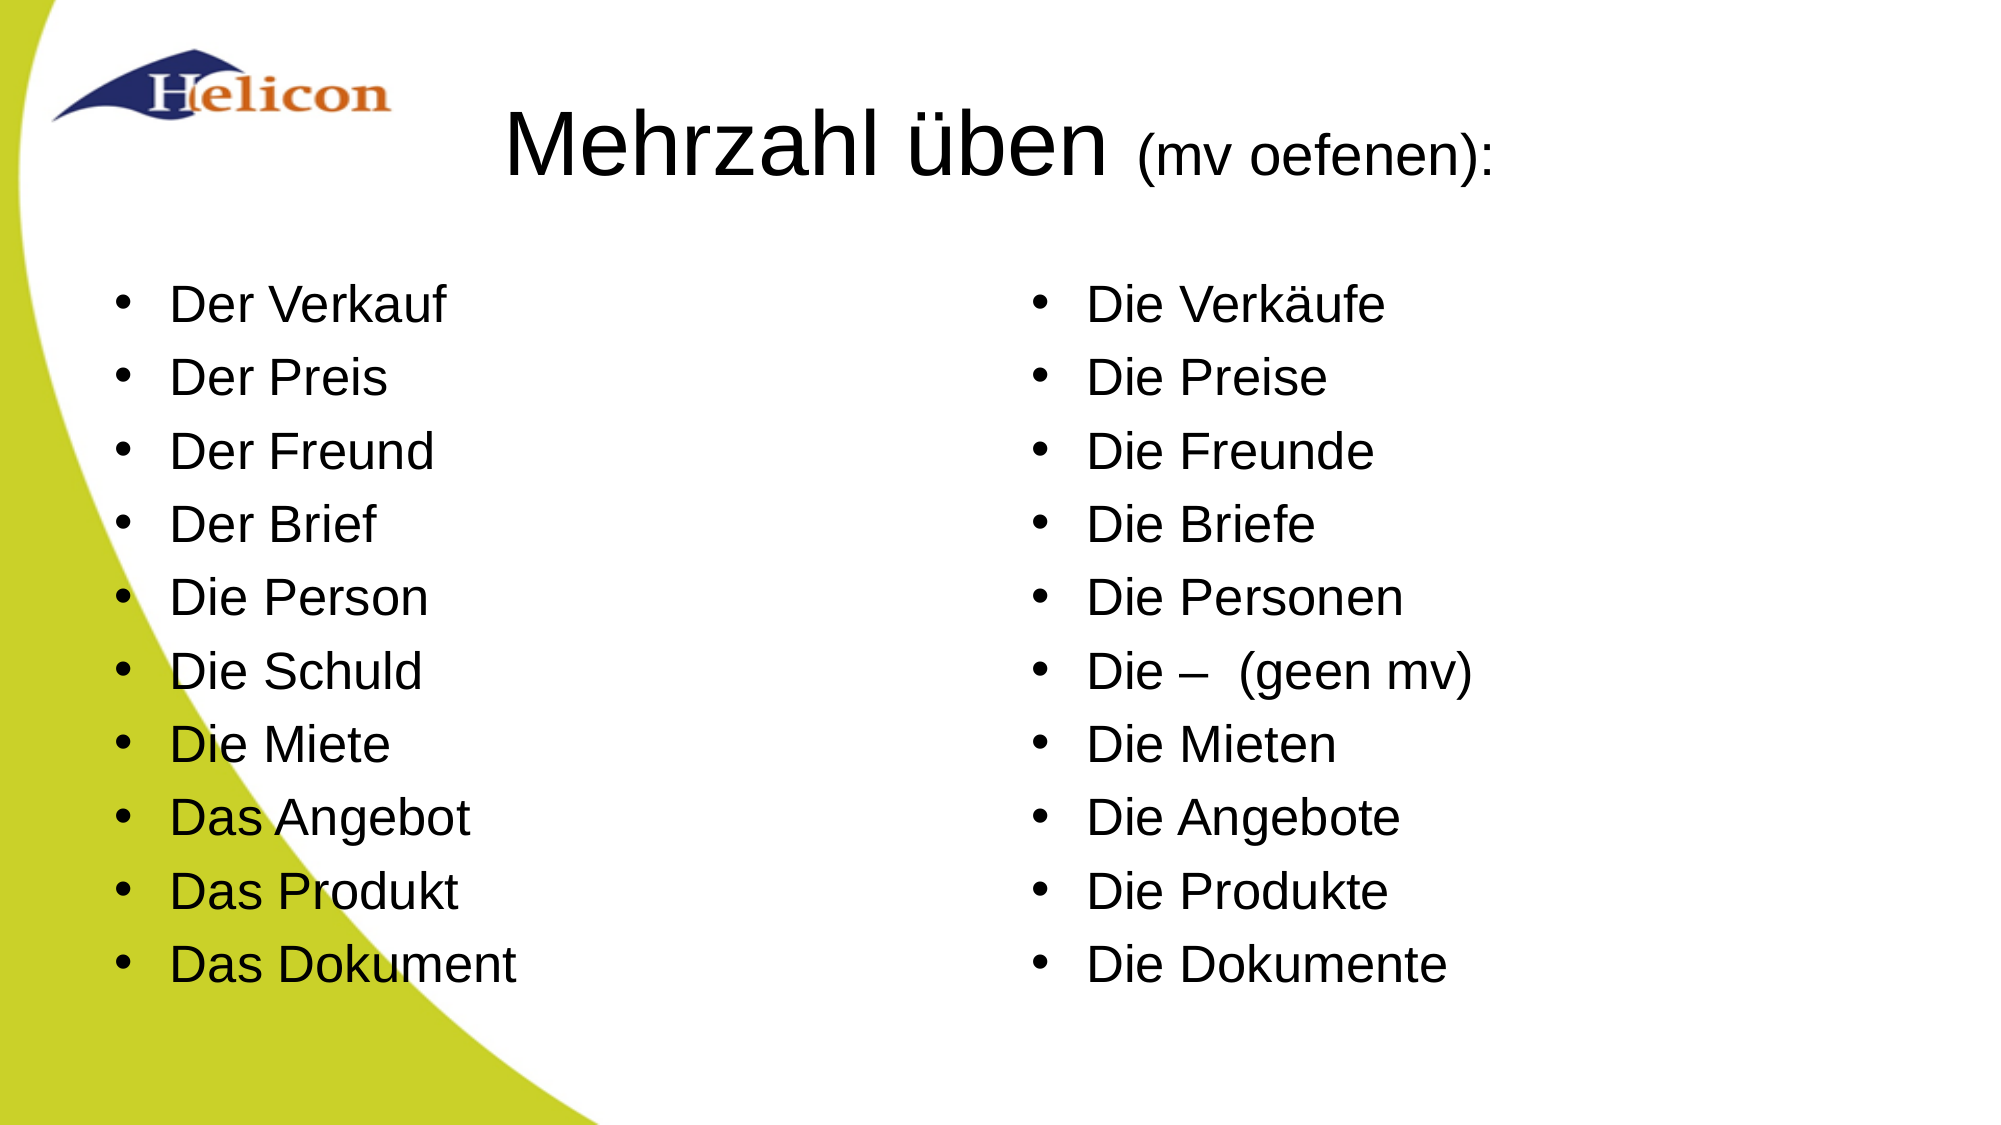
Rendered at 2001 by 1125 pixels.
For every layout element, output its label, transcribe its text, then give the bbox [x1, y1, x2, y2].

title Mehrzahl üben (mv oefenen): [99, 45, 1900, 233]
list Der Verkauf Der Preis Der Freund Der Brief Die Person Die Schuld Die Miete Das Angebot Das Produkt Das Dokument [99, 262, 984, 1005]
picture [0, 0, 2000, 1125]
list Die Verkäufe Die Preise Die Freunde Die Briefe Die Personen Die – (geen mv) Die Mieten Die Angebote Die Produkte Die Dokumente [1016, 262, 1900, 1005]
